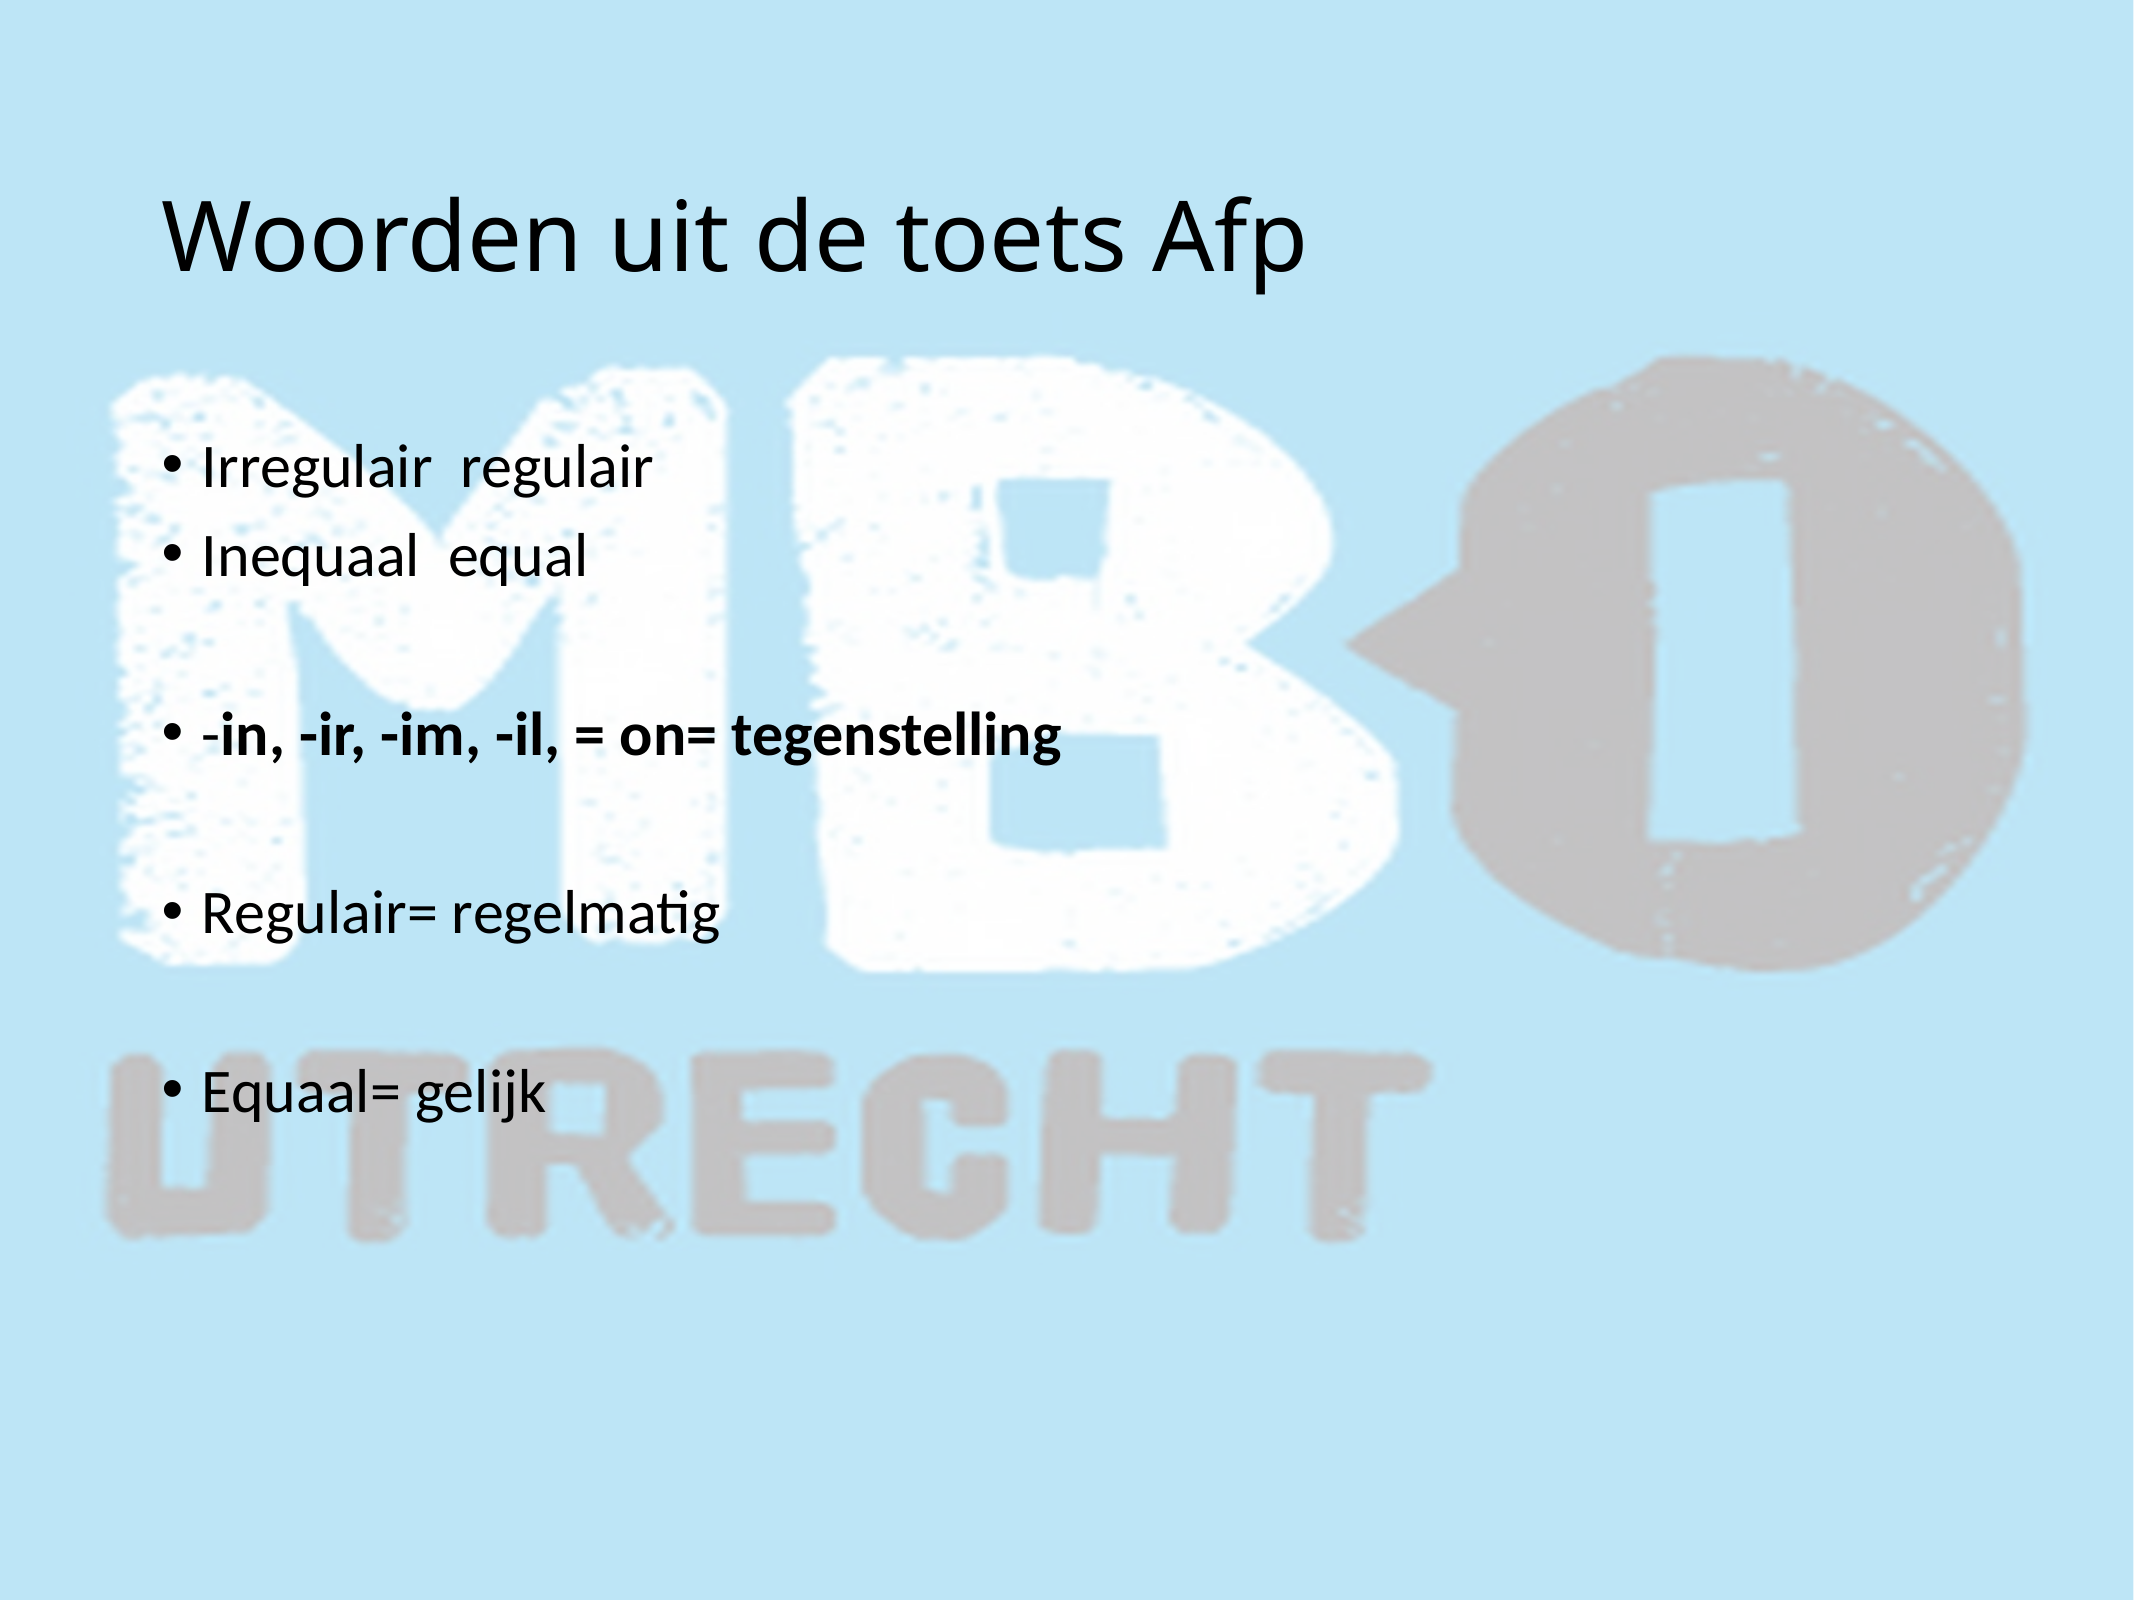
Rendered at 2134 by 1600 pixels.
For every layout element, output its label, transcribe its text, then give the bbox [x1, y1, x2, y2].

list Irregulair regulair Inequaal equal -in, -ir, -im, -il, = on= tegenstelling Regulair= regelmatig Equaal= gelijk [146, 425, 1987, 1442]
title Woorden uit de toets Afp [146, 85, 1987, 395]
